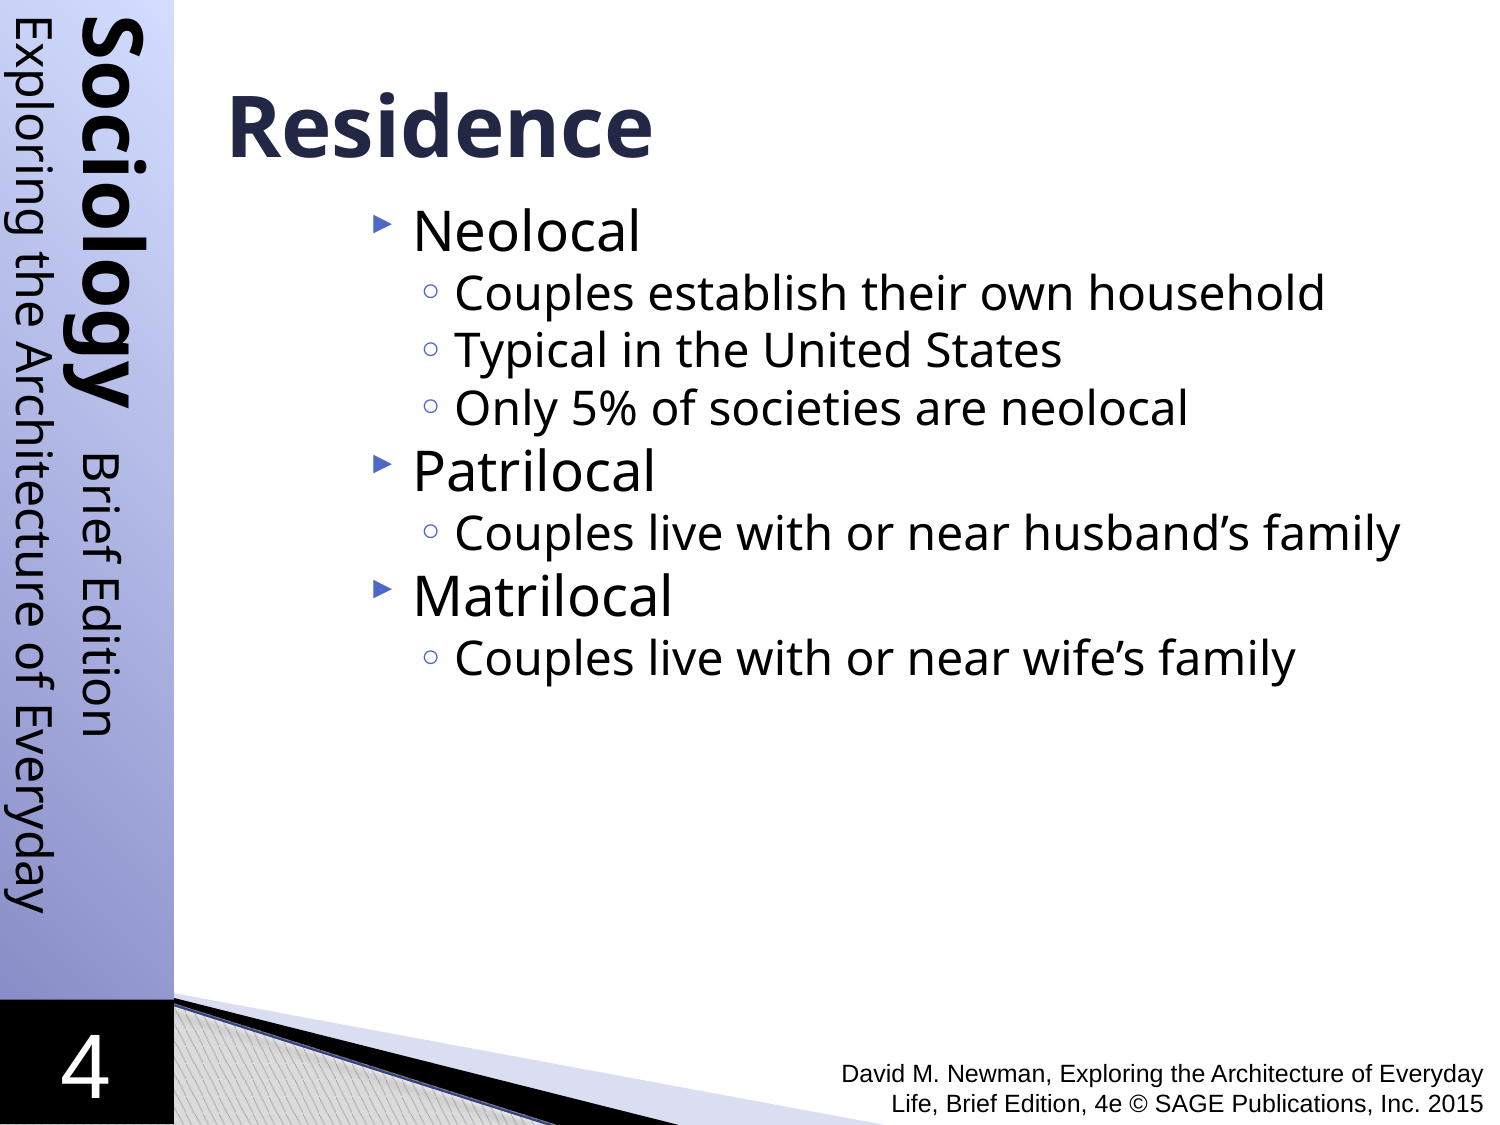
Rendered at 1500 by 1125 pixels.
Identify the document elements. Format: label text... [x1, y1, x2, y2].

list Neolocal Couples establish their own household Typical in the United States Only 5% of societies are neolocal Patrilocal Couples live with or near husband’s family Matrilocal Couples live with or near wife’s family [337, 187, 1500, 925]
picture [174, 1003, 558, 1125]
title Residence [225, 24, 1500, 175]
footer David M. Newman, Exploring the Architecture of Everyday Life, Brief Edition, 4e © SAGE Publications, Inc. 2015 [825, 1065, 1500, 1125]
